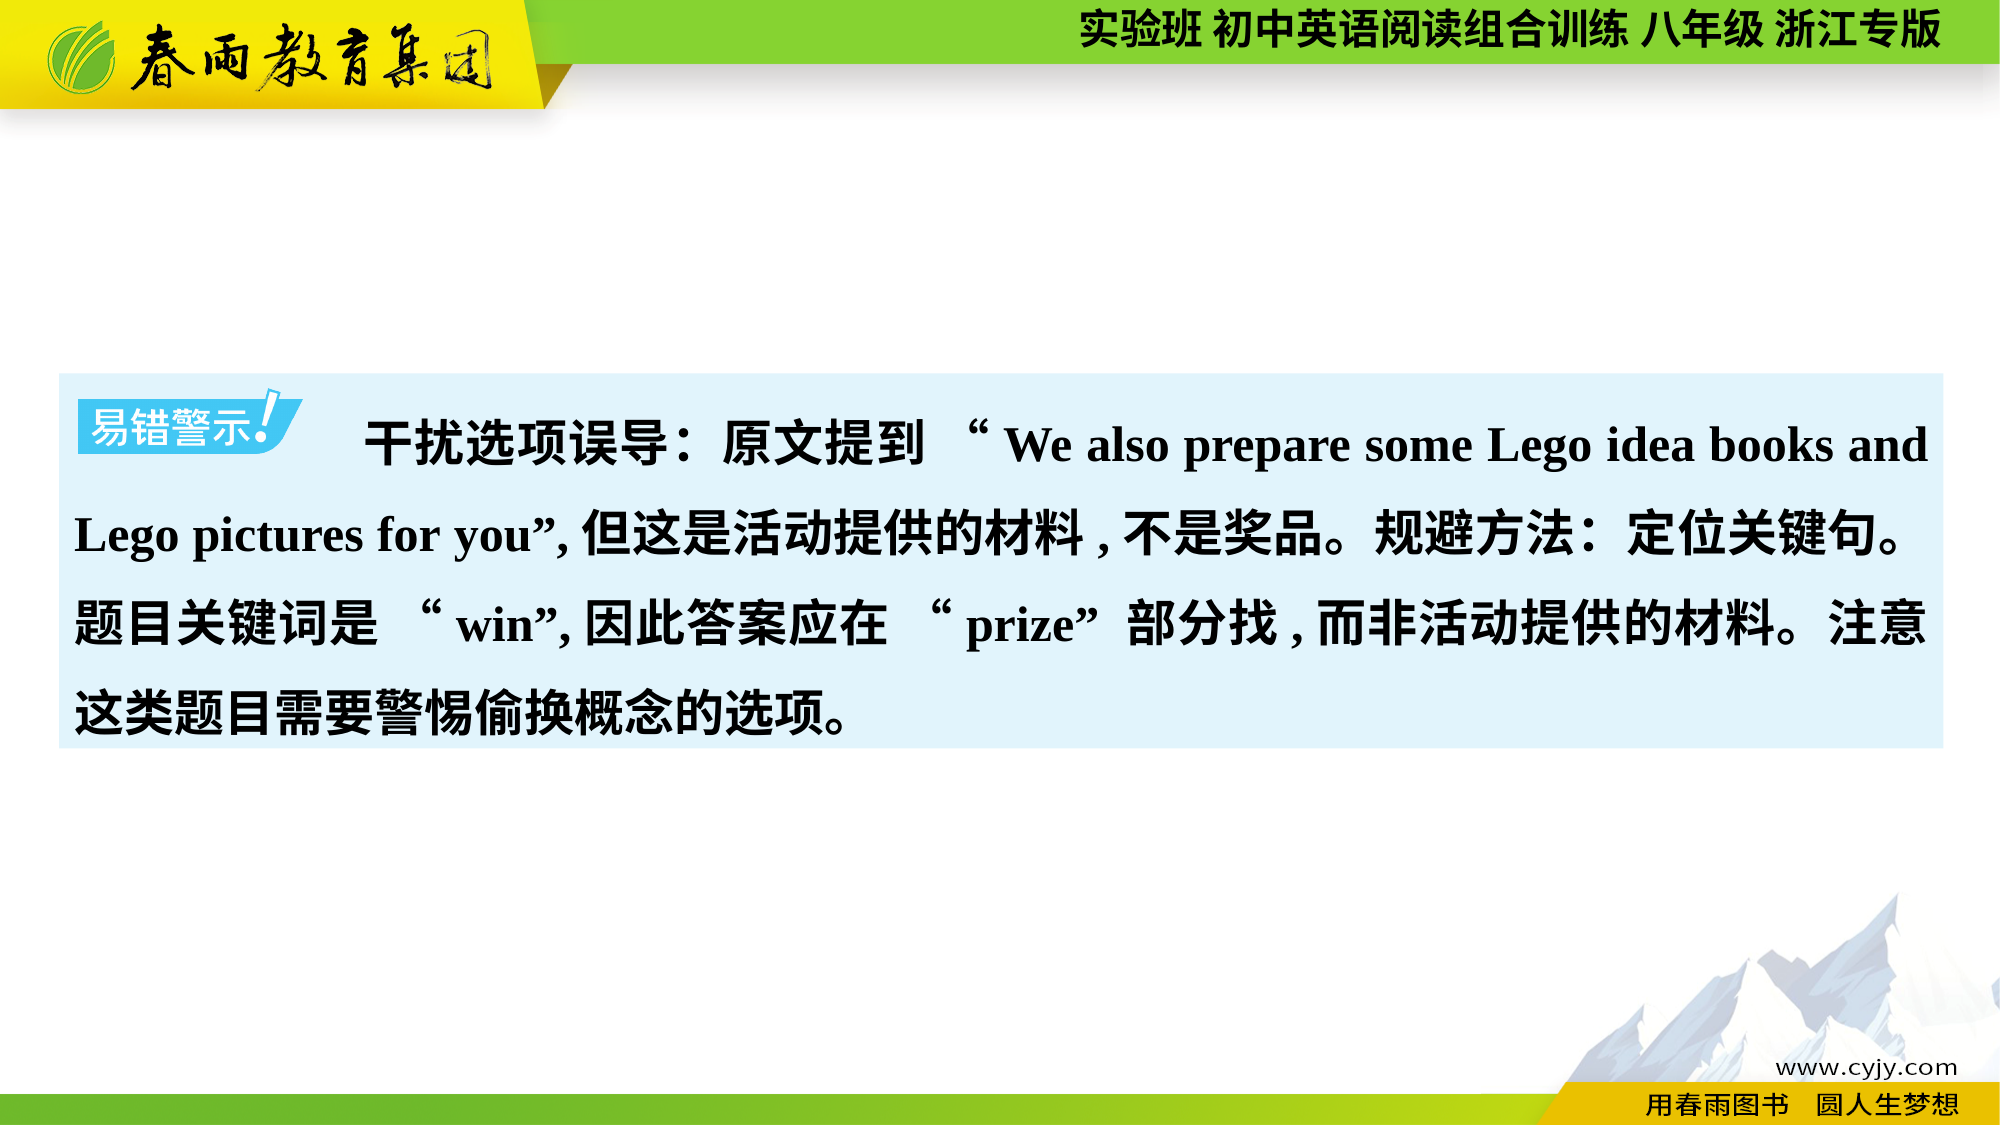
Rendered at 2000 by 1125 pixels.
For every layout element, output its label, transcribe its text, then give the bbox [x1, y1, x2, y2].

picture [0, 0, 2000, 1125]
text_box 干扰选项误导：原文提到 “We also prepare some Lego idea books and Lego pictures for you”,但这是活动提供的材料,不是奖品。规避方法：定位关键句。题目关键词是 “win”,因此答案应在 “prize” 部分找,而非活动提供的材料。注意这类题目需要警惕偷换概念的选项。 [59, 373, 1944, 749]
